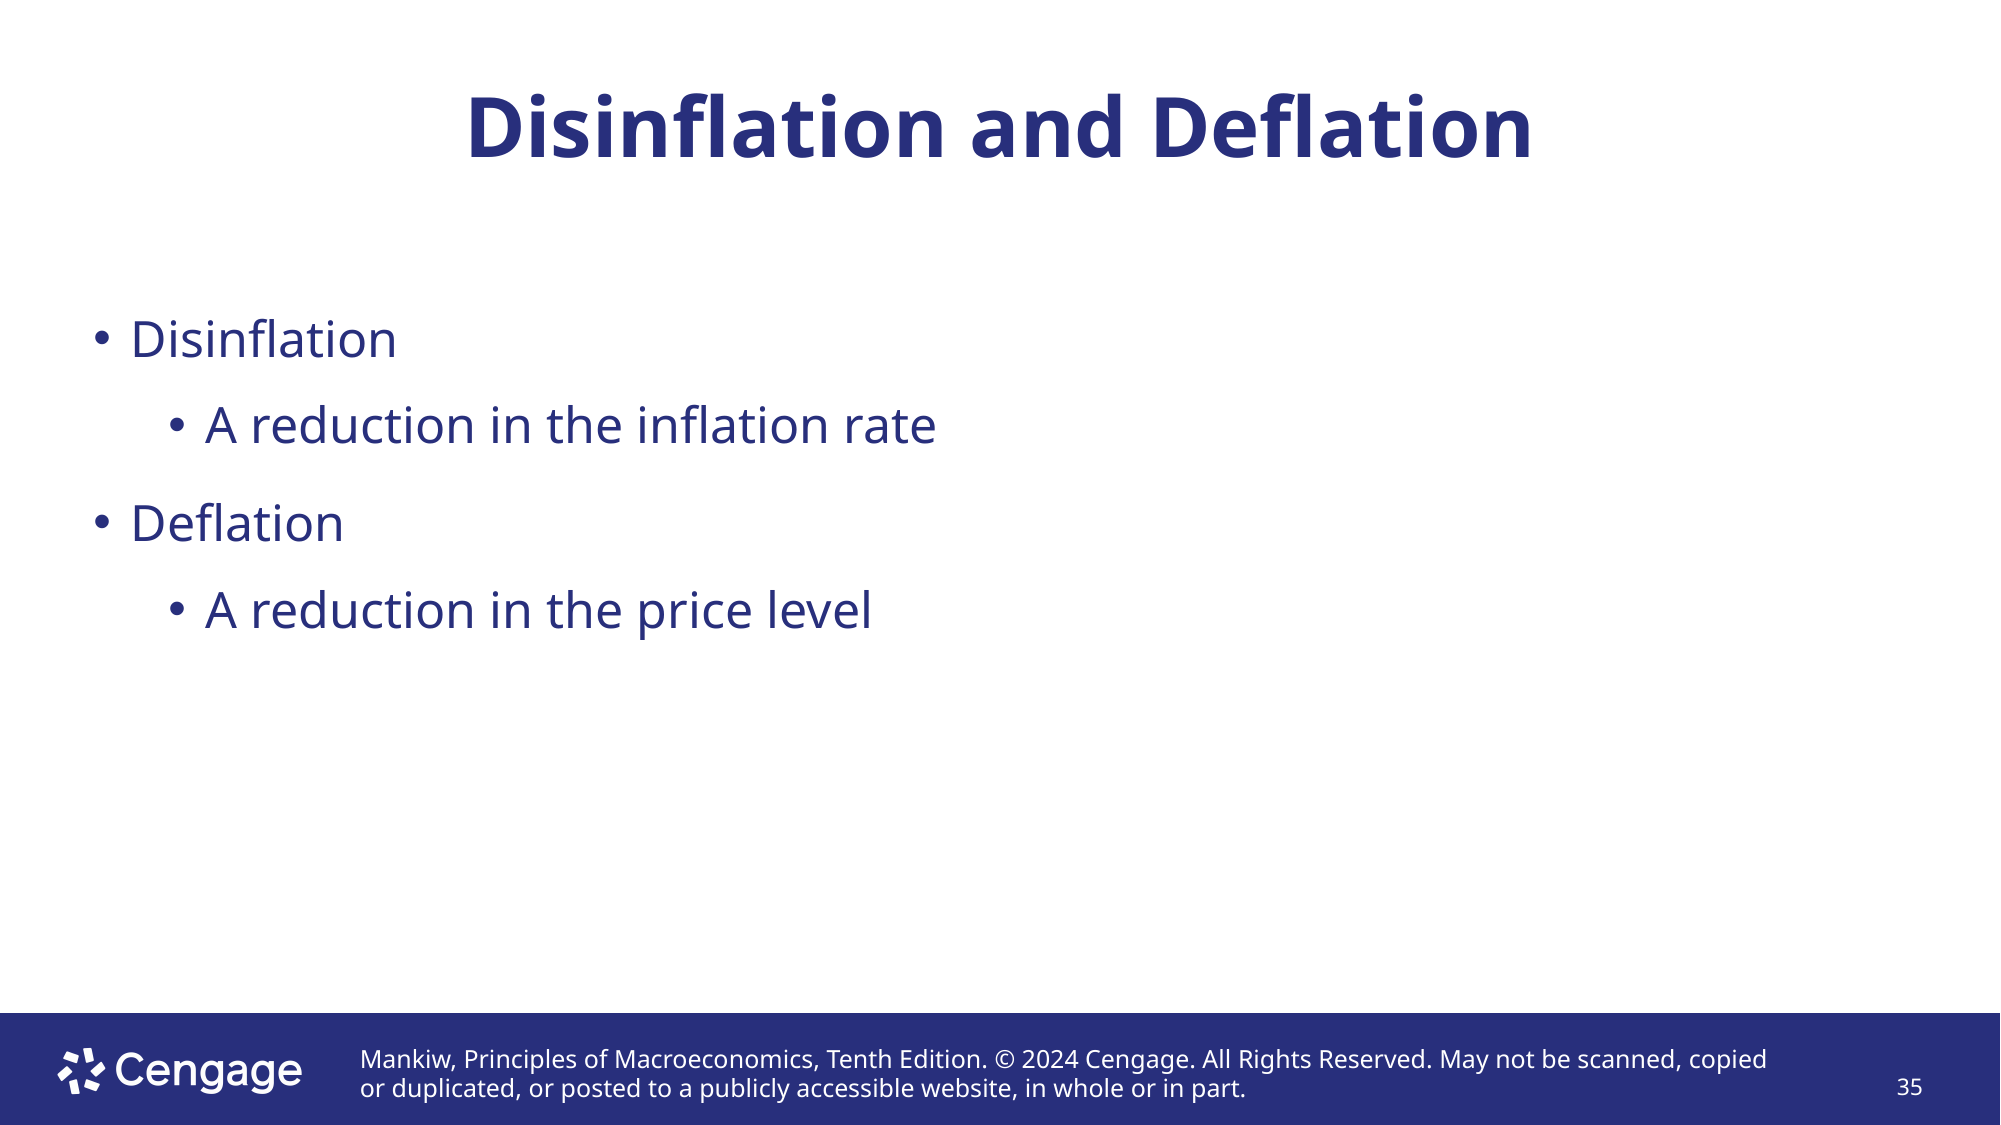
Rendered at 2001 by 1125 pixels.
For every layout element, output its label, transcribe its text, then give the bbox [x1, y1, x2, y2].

title Disinflation and Deflation [78, 77, 1923, 278]
list Disinflation A reduction in the inflation rate Deflation A reduction in the price level [78, 299, 1923, 1014]
picture [30, 1020, 329, 1122]
